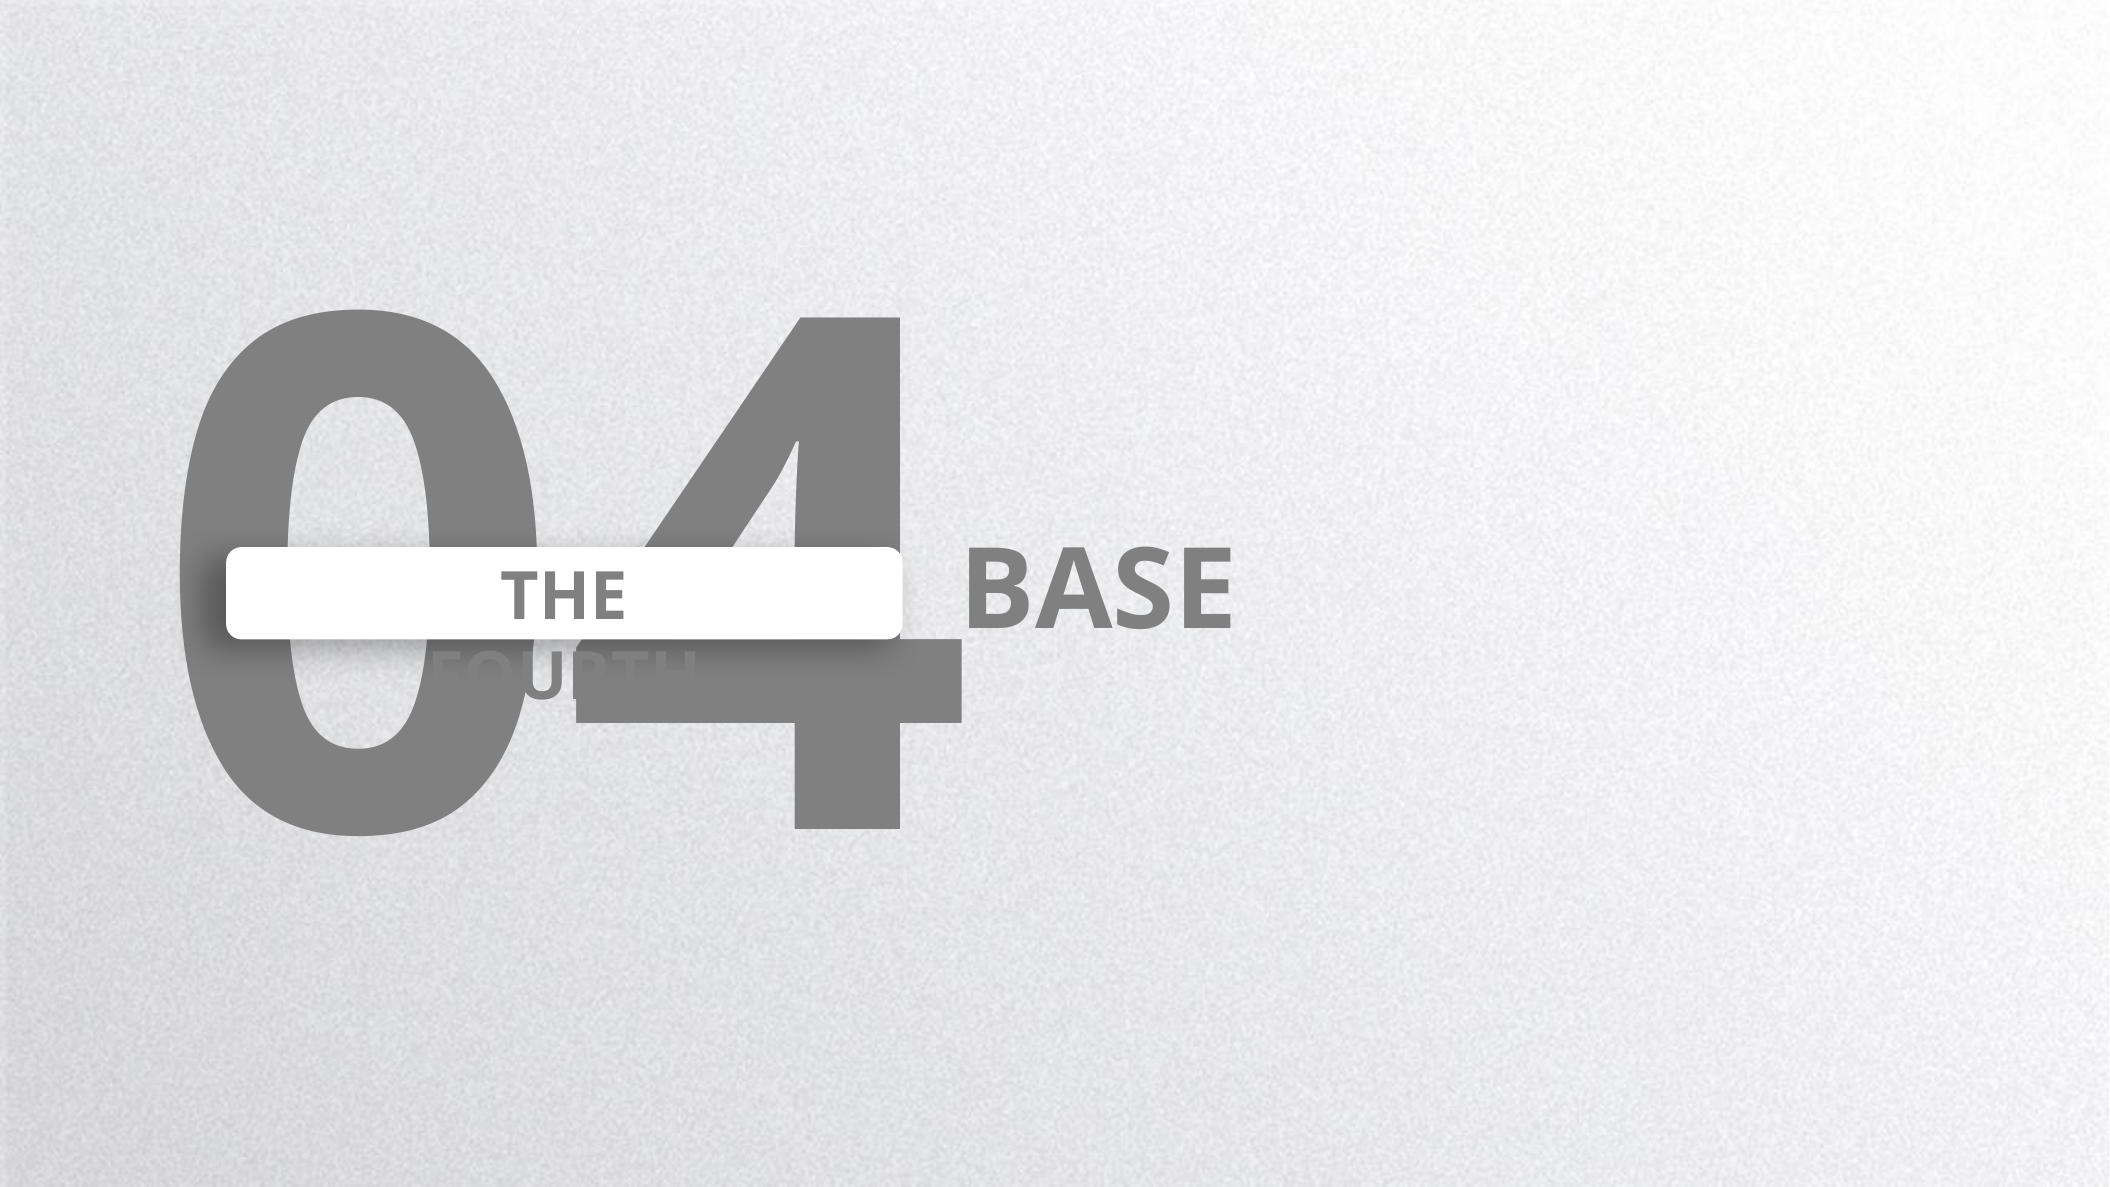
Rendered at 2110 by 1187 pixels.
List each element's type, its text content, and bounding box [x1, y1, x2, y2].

picture [0, 0, 2110, 1187]
text_box 04 [145, 112, 984, 973]
text_box BASE [959, 516, 1587, 652]
text_box The fourth [374, 552, 755, 713]
text_box [225, 545, 904, 641]
